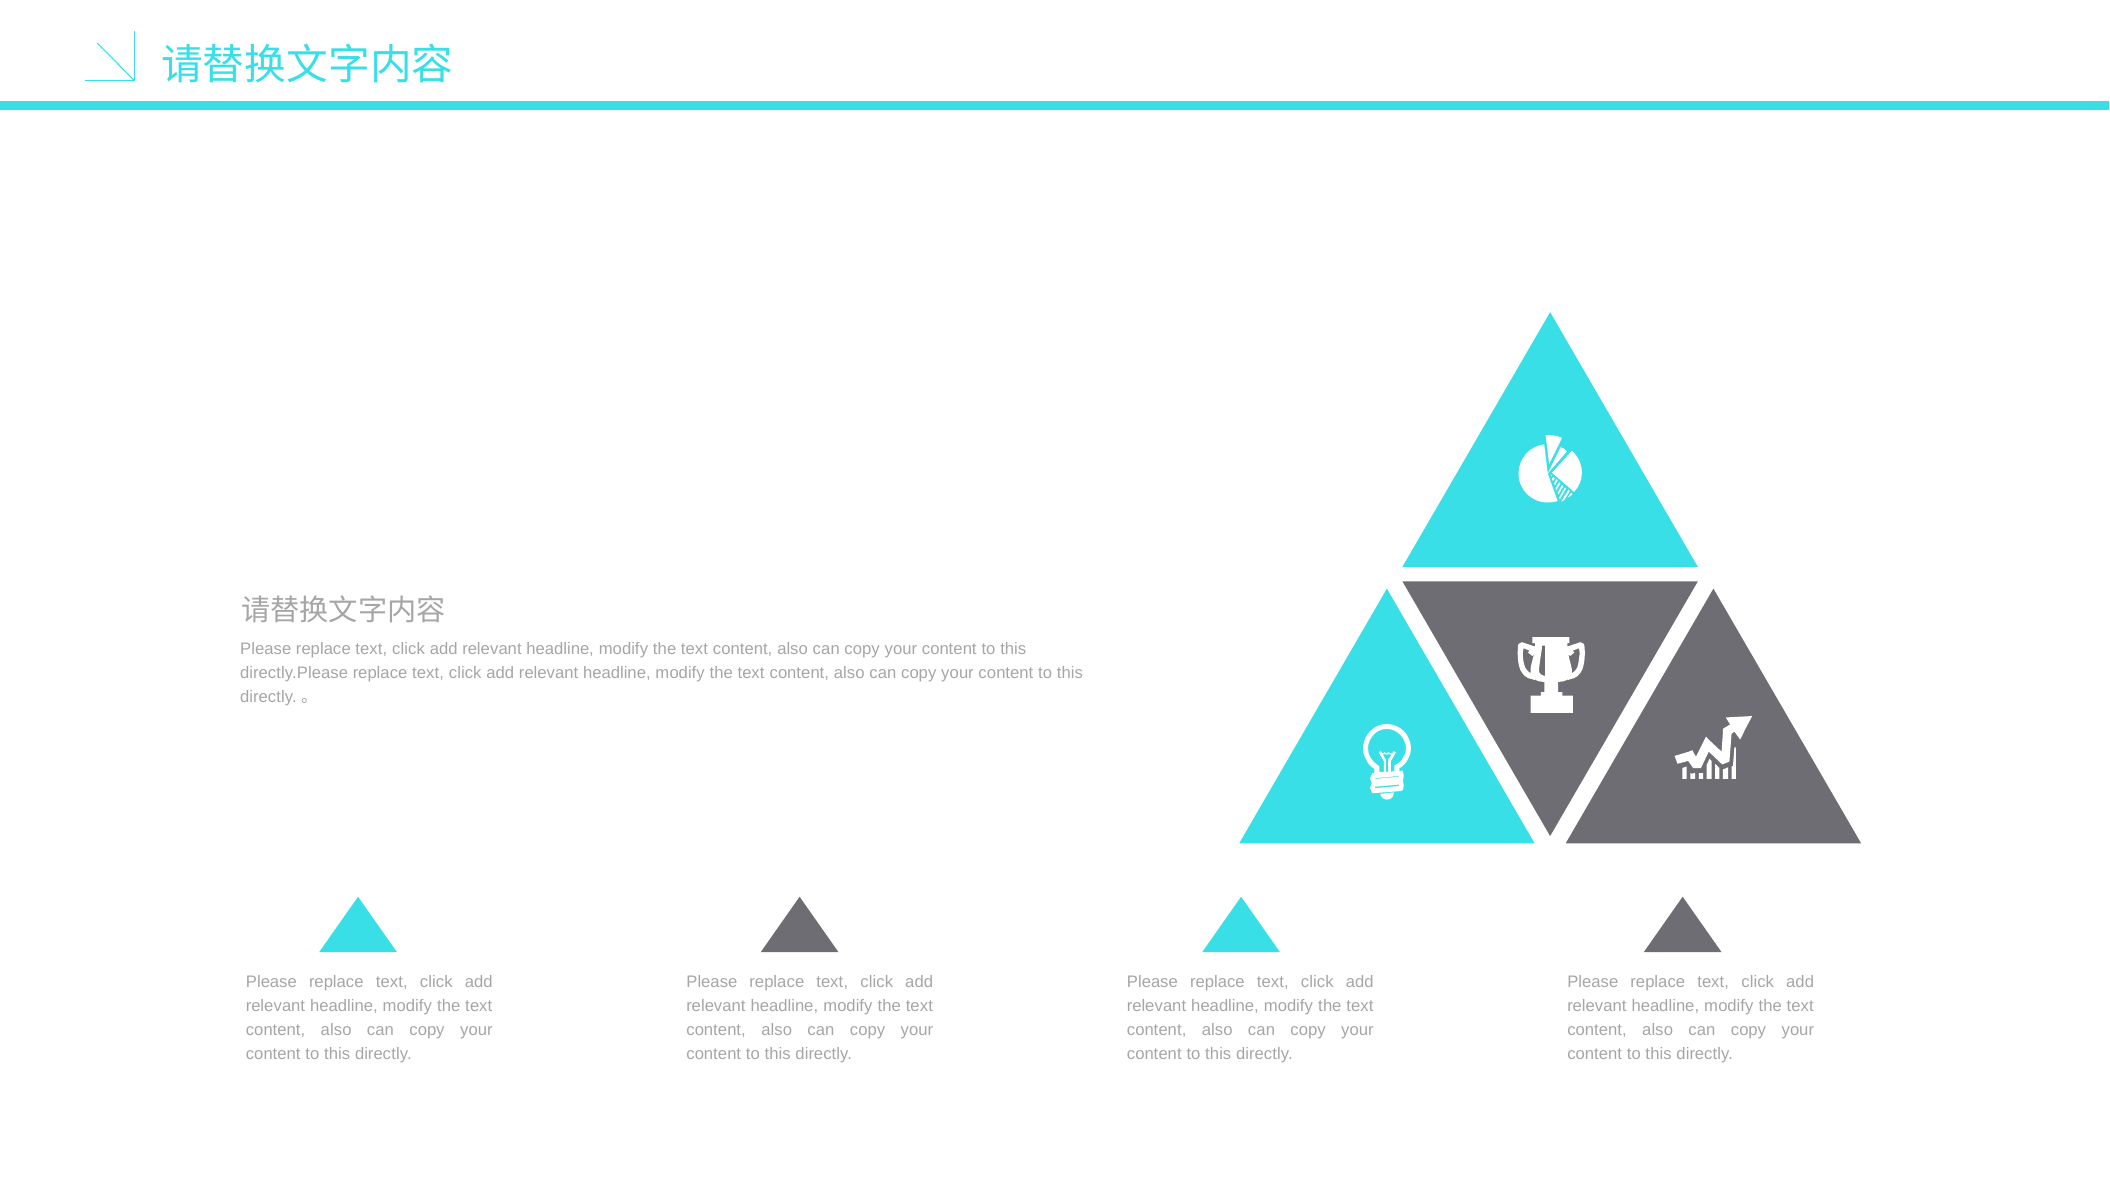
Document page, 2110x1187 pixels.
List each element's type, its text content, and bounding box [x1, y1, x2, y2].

text_box Please replace text, click add relevant headline, modify the text content, also can copy your content to this directly. [1552, 959, 1830, 1070]
text_box [317, 894, 399, 954]
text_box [1402, 581, 1698, 837]
text_box 请替换文字内容 [145, 22, 500, 94]
text_box Please replace text, click add relevant headline, modify the text content, also can copy your content to this directly. [1112, 959, 1389, 1070]
text_box Please replace text, click add relevant headline, modify the text content, also can copy your content to this directly.Please replace text, click add relevant headline, modify the text content, also can copy your content to this directly.。 [225, 626, 1143, 713]
text_box 请替换文字内容 [226, 577, 461, 626]
text_box [1200, 894, 1283, 954]
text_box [1239, 588, 1535, 844]
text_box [1565, 588, 1862, 844]
text_box [758, 894, 841, 954]
text_box [1641, 894, 1724, 954]
text_box Please replace text, click add relevant headline, modify the text content, also can copy your content to this directly. [671, 959, 949, 1070]
text_box Please replace text, click add relevant headline, modify the text content, also can copy your content to this directly. [231, 959, 508, 1070]
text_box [1402, 312, 1698, 567]
